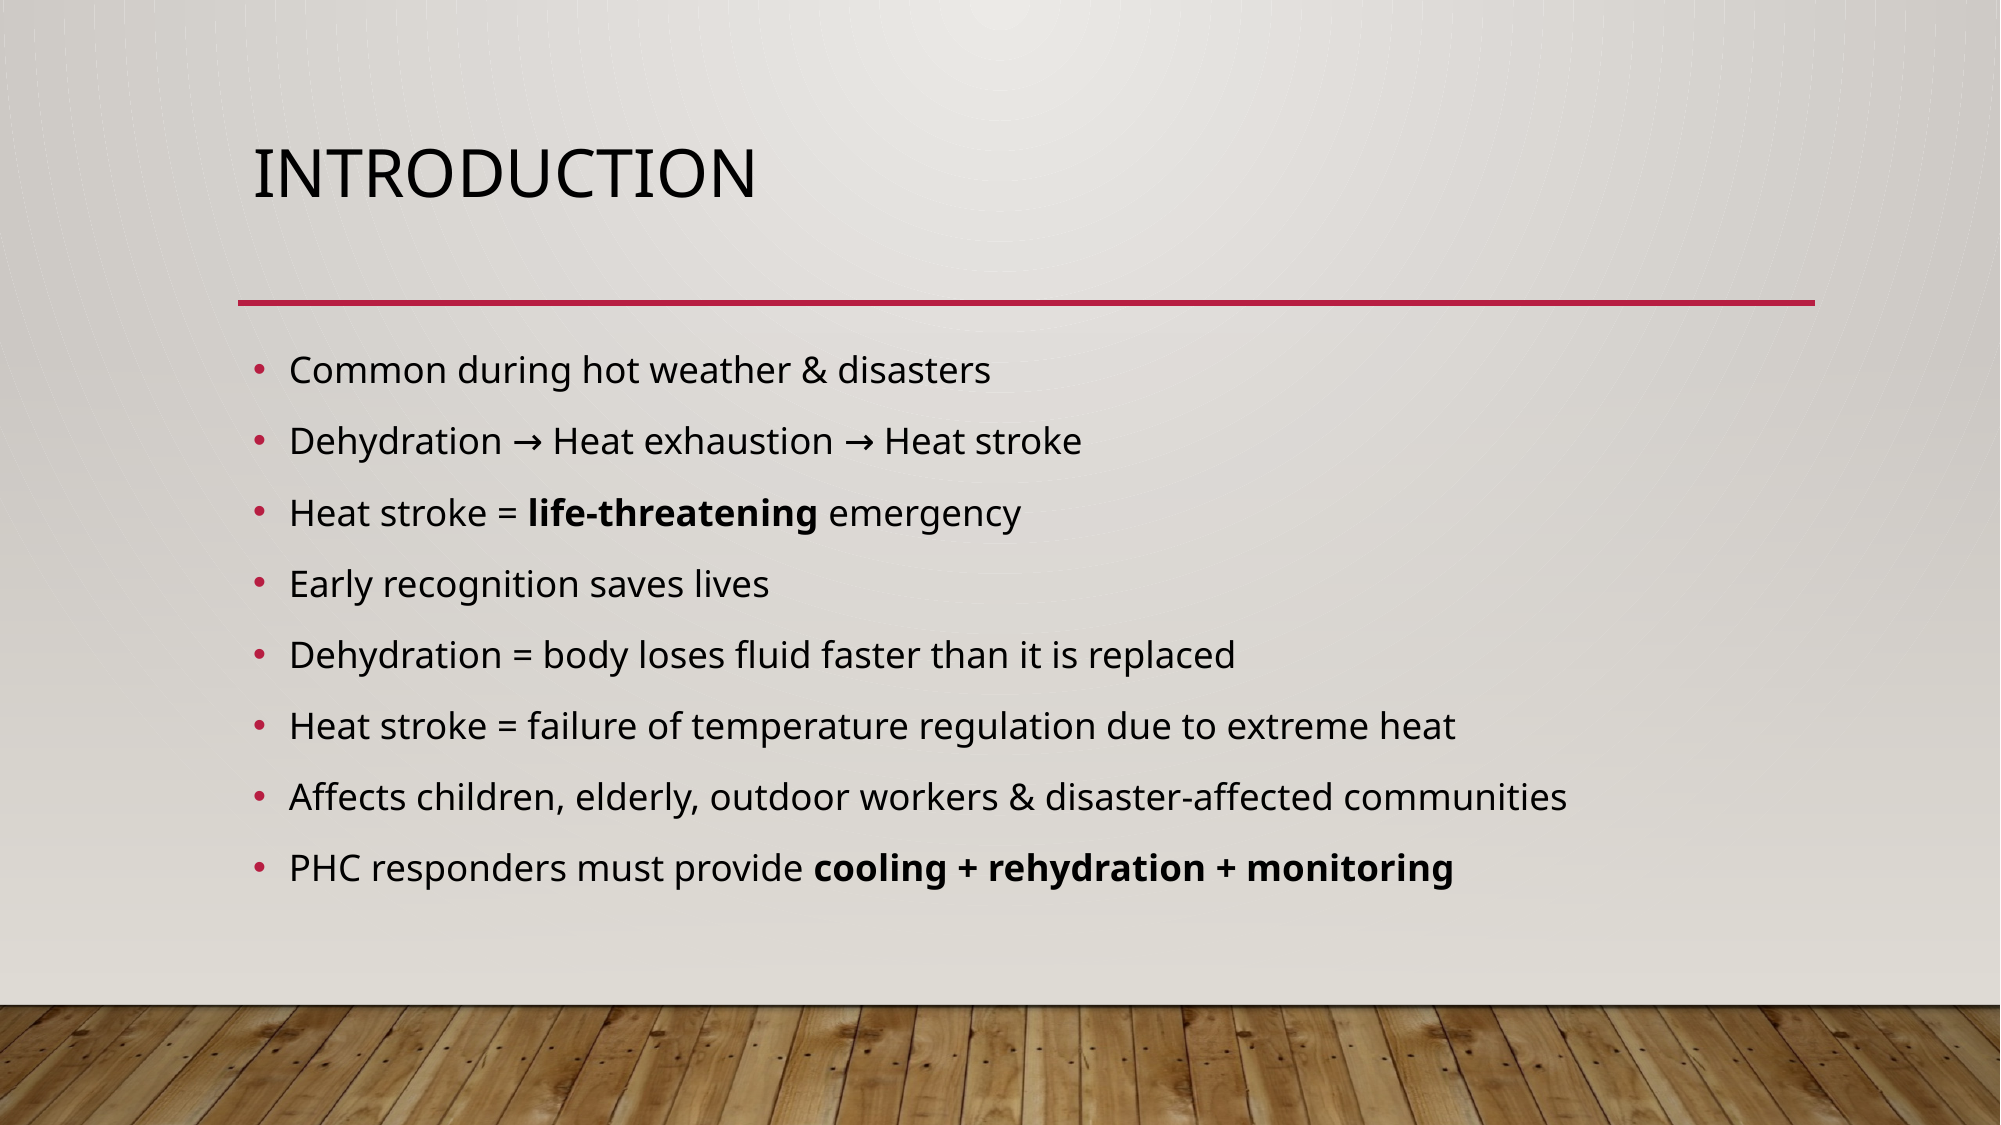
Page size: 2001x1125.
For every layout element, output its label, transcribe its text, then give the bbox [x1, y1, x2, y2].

picture [0, 1005, 2000, 1125]
title Introduction [238, 131, 1814, 305]
list Common during hot weather & disasters Dehydration → Heat exhaustion → Heat stroke Heat stroke = life-threatening emergency Early recognition saves lives Dehydration = body loses fluid faster than it is replaced Heat stroke = failure of temperature regulation due to extreme heat Affects children, elderly, outdoor workers & disaster-affected communities PHC responders must provide cooling + rehydration + monitoring [238, 330, 1814, 897]
